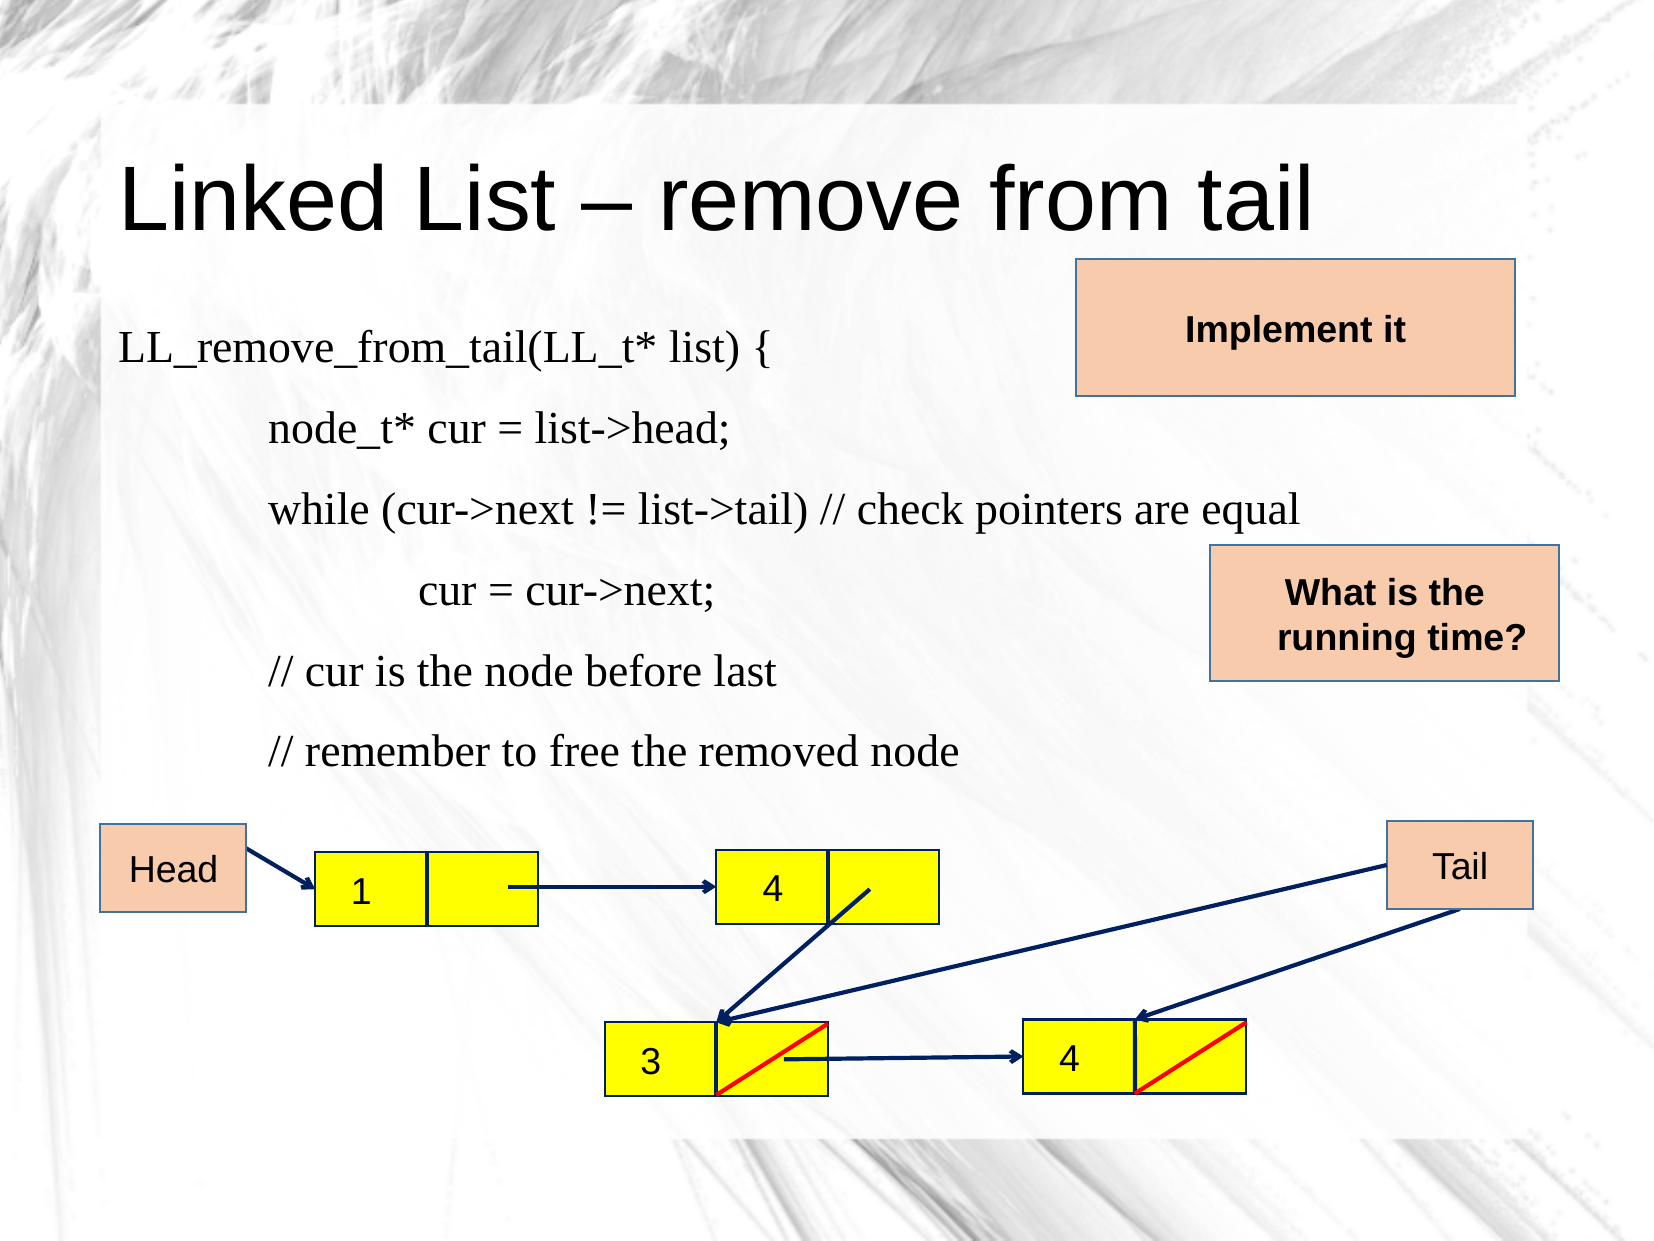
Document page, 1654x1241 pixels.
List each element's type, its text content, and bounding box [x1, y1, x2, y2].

text_box Head [100, 823, 247, 912]
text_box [1387, 908, 1460, 1020]
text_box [604, 1022, 828, 1097]
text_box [1023, 1023, 1134, 1094]
text_box What is the running time? [1210, 544, 1560, 681]
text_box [242, 846, 316, 890]
picture [0, 0, 1654, 1241]
text_box Implement it [1076, 259, 1515, 396]
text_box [1134, 1023, 1247, 1094]
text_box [828, 1056, 1023, 1060]
list LL_remove_from_tail(LL_t* list) { node_t* cur = list->head; while (cur->next != list->tail) // check pointers are equal cur = cur->next; // cur is the node before last // remember to free the removed node [118, 319, 1571, 1109]
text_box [716, 1023, 828, 1095]
text_box Tail [1386, 821, 1533, 909]
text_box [716, 865, 1387, 1023]
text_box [716, 849, 940, 865]
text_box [315, 852, 539, 927]
title Linked List – remove from tail [118, 112, 1506, 281]
